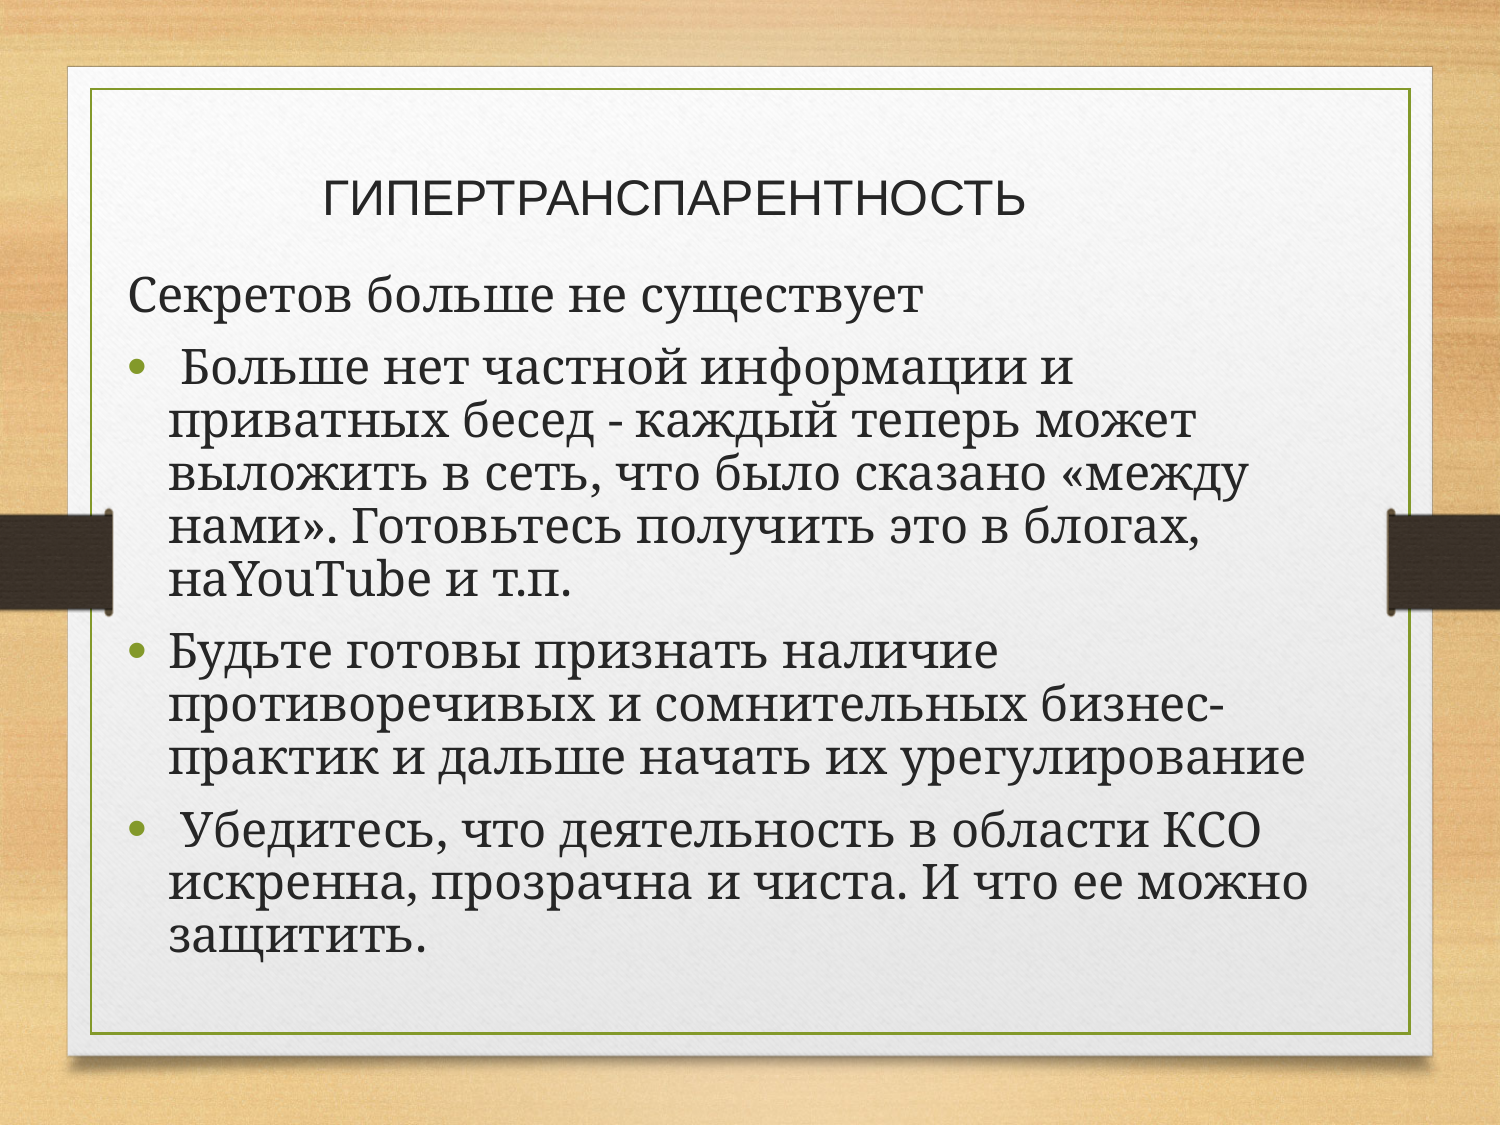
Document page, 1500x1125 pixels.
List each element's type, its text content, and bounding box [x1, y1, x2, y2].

list Секретов больше не существует Больше нет частной информации и приватных бесед - каждый теперь может выложить в сеть, что было сказано «между нами». Готовьтесь получить это в блогах, наYouTube и т.п. Будьте готовы признать наличие противоречивых и сомнительных бизнес-практик и дальше начать их урегулирование Убедитесь, что деятельность в области КСО искренна, прозрачна и чиста. И что ее можно защитить. [112, 262, 1350, 1006]
picture [0, 0, 1500, 1125]
title ГИПЕРТРАНСПАРЕНТНОСТЬ [0, 45, 1350, 233]
